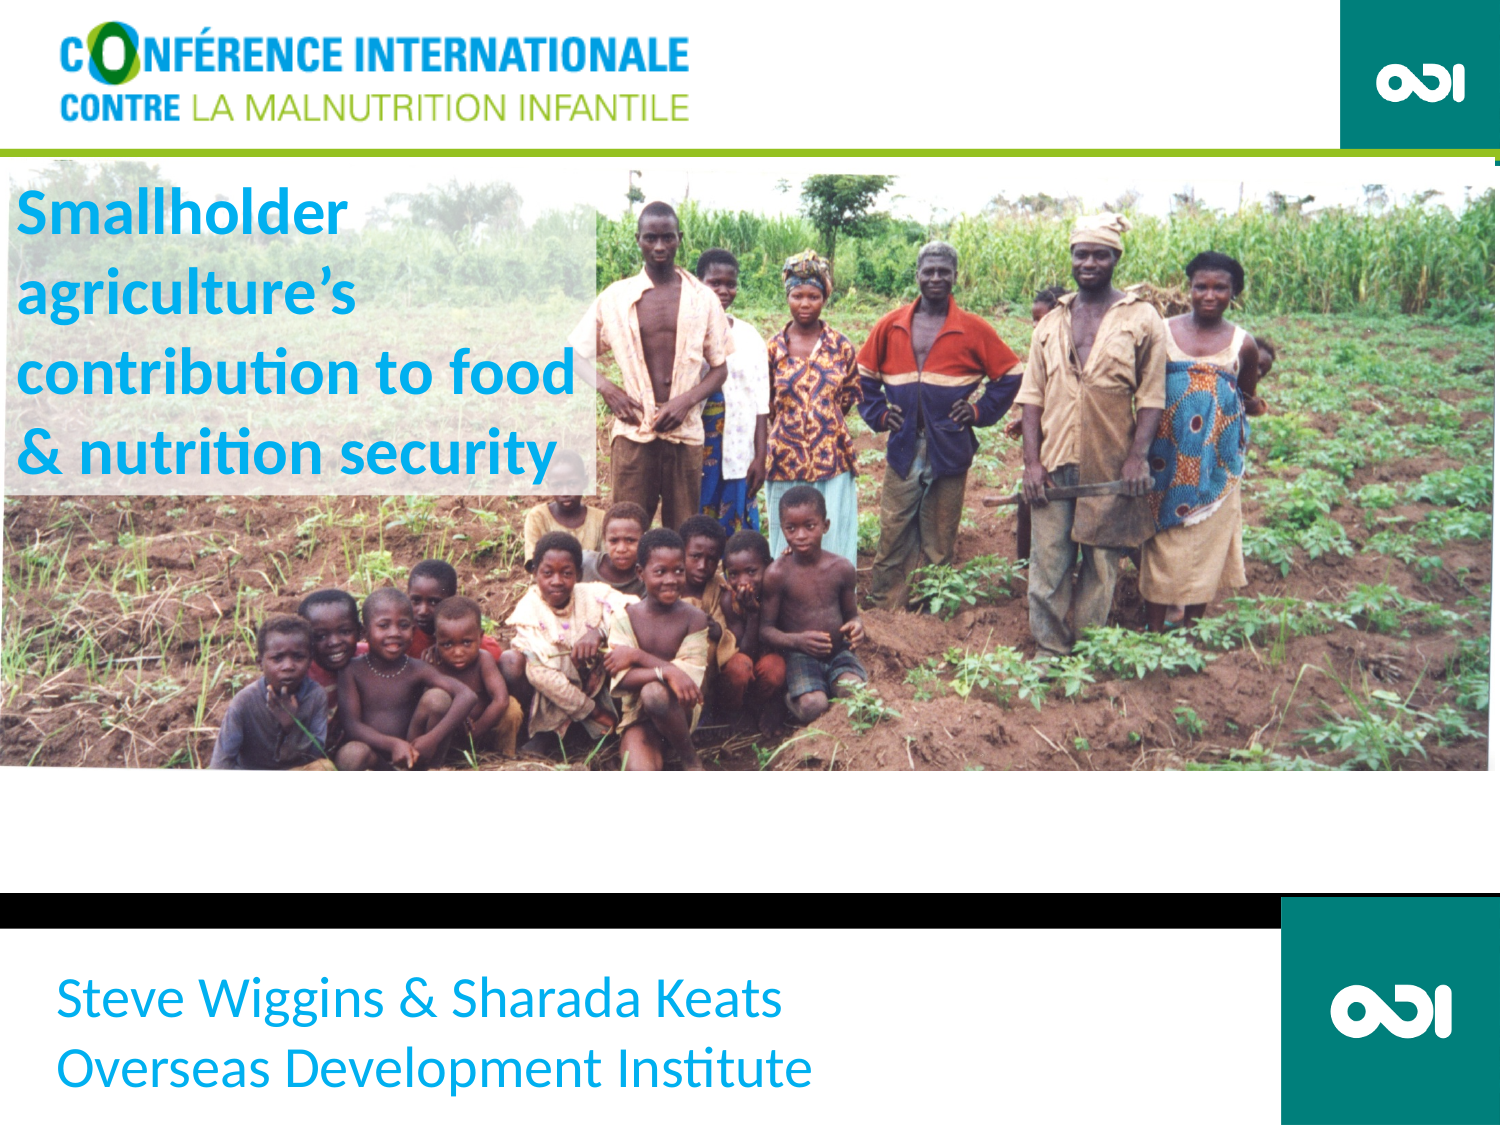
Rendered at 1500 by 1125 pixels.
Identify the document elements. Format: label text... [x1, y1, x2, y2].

picture [1281, 897, 1500, 1125]
text_box [0, 891, 1500, 931]
text_box Steve Wiggins & Sharada Keats Overseas Development Institute [41, 951, 1276, 1107]
picture [0, 157, 1500, 771]
text_box [0, 147, 1500, 160]
picture [0, 18, 689, 126]
picture [1340, 0, 1500, 147]
